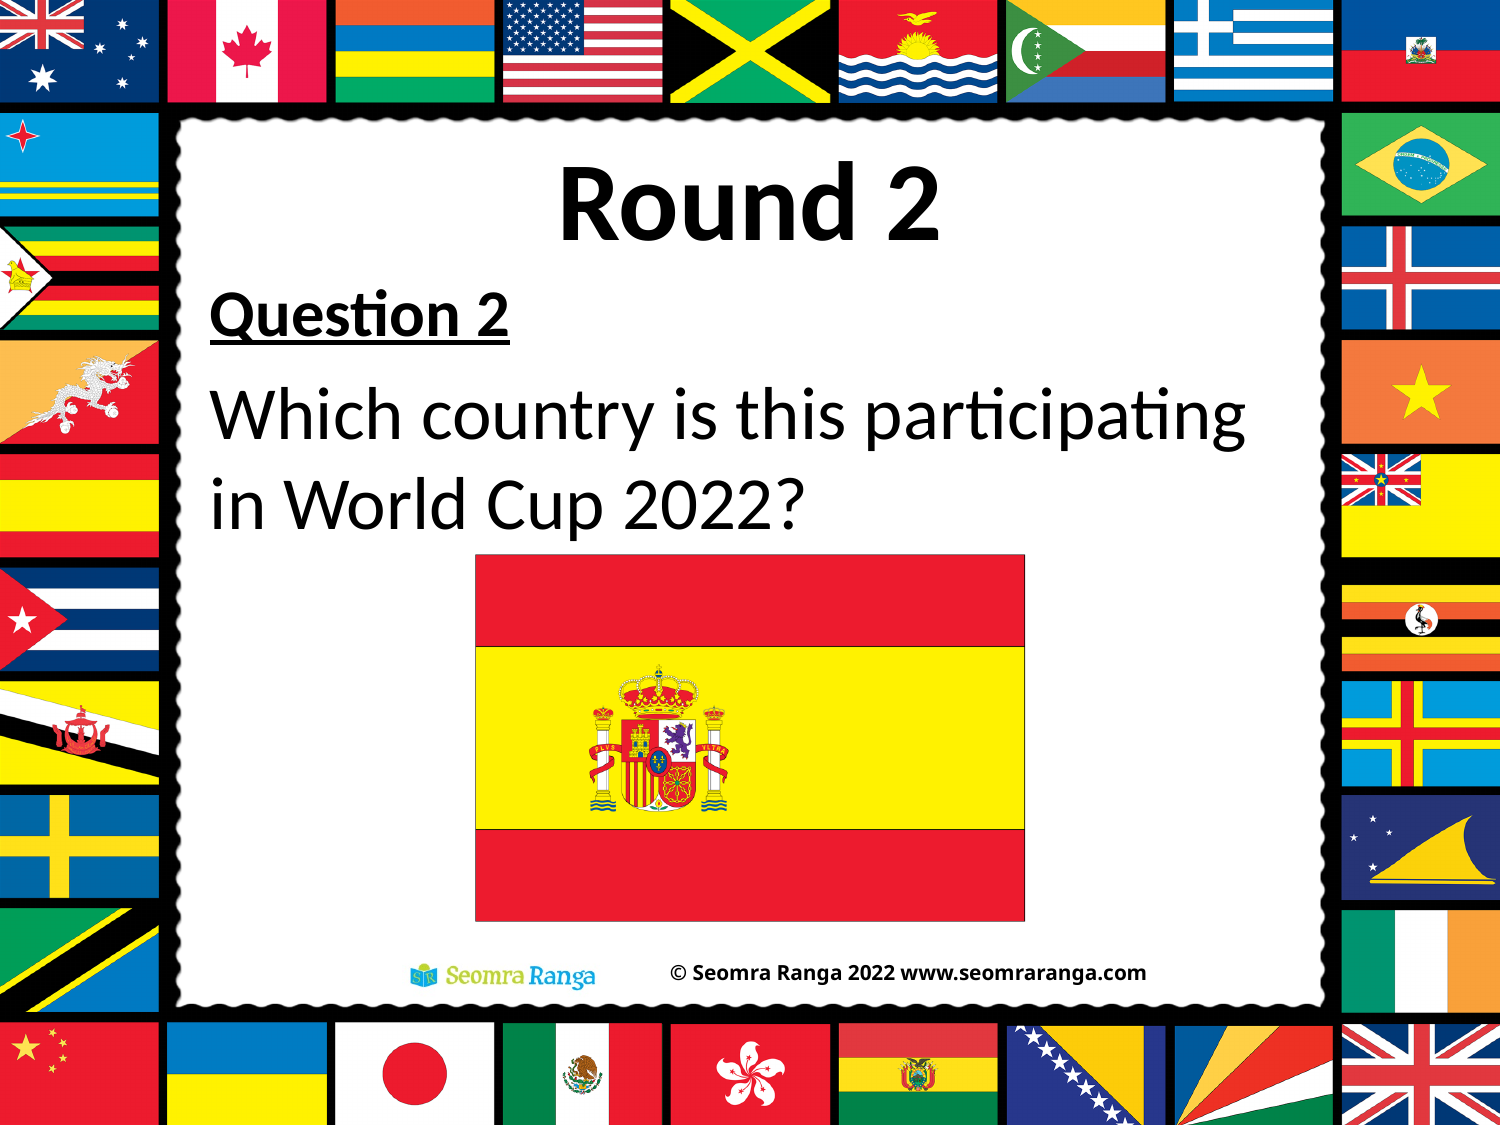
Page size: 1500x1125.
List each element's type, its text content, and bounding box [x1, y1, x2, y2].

text_box © Seomra Ranga 2022 www.seomraranga.com [631, 953, 1187, 993]
picture [10, 122, 36, 150]
title Round 2 [183, 101, 1317, 290]
list Question 2 Which country is this participating in World Cup 2022? [194, 261, 1306, 953]
picture [0, 0, 1500, 1125]
